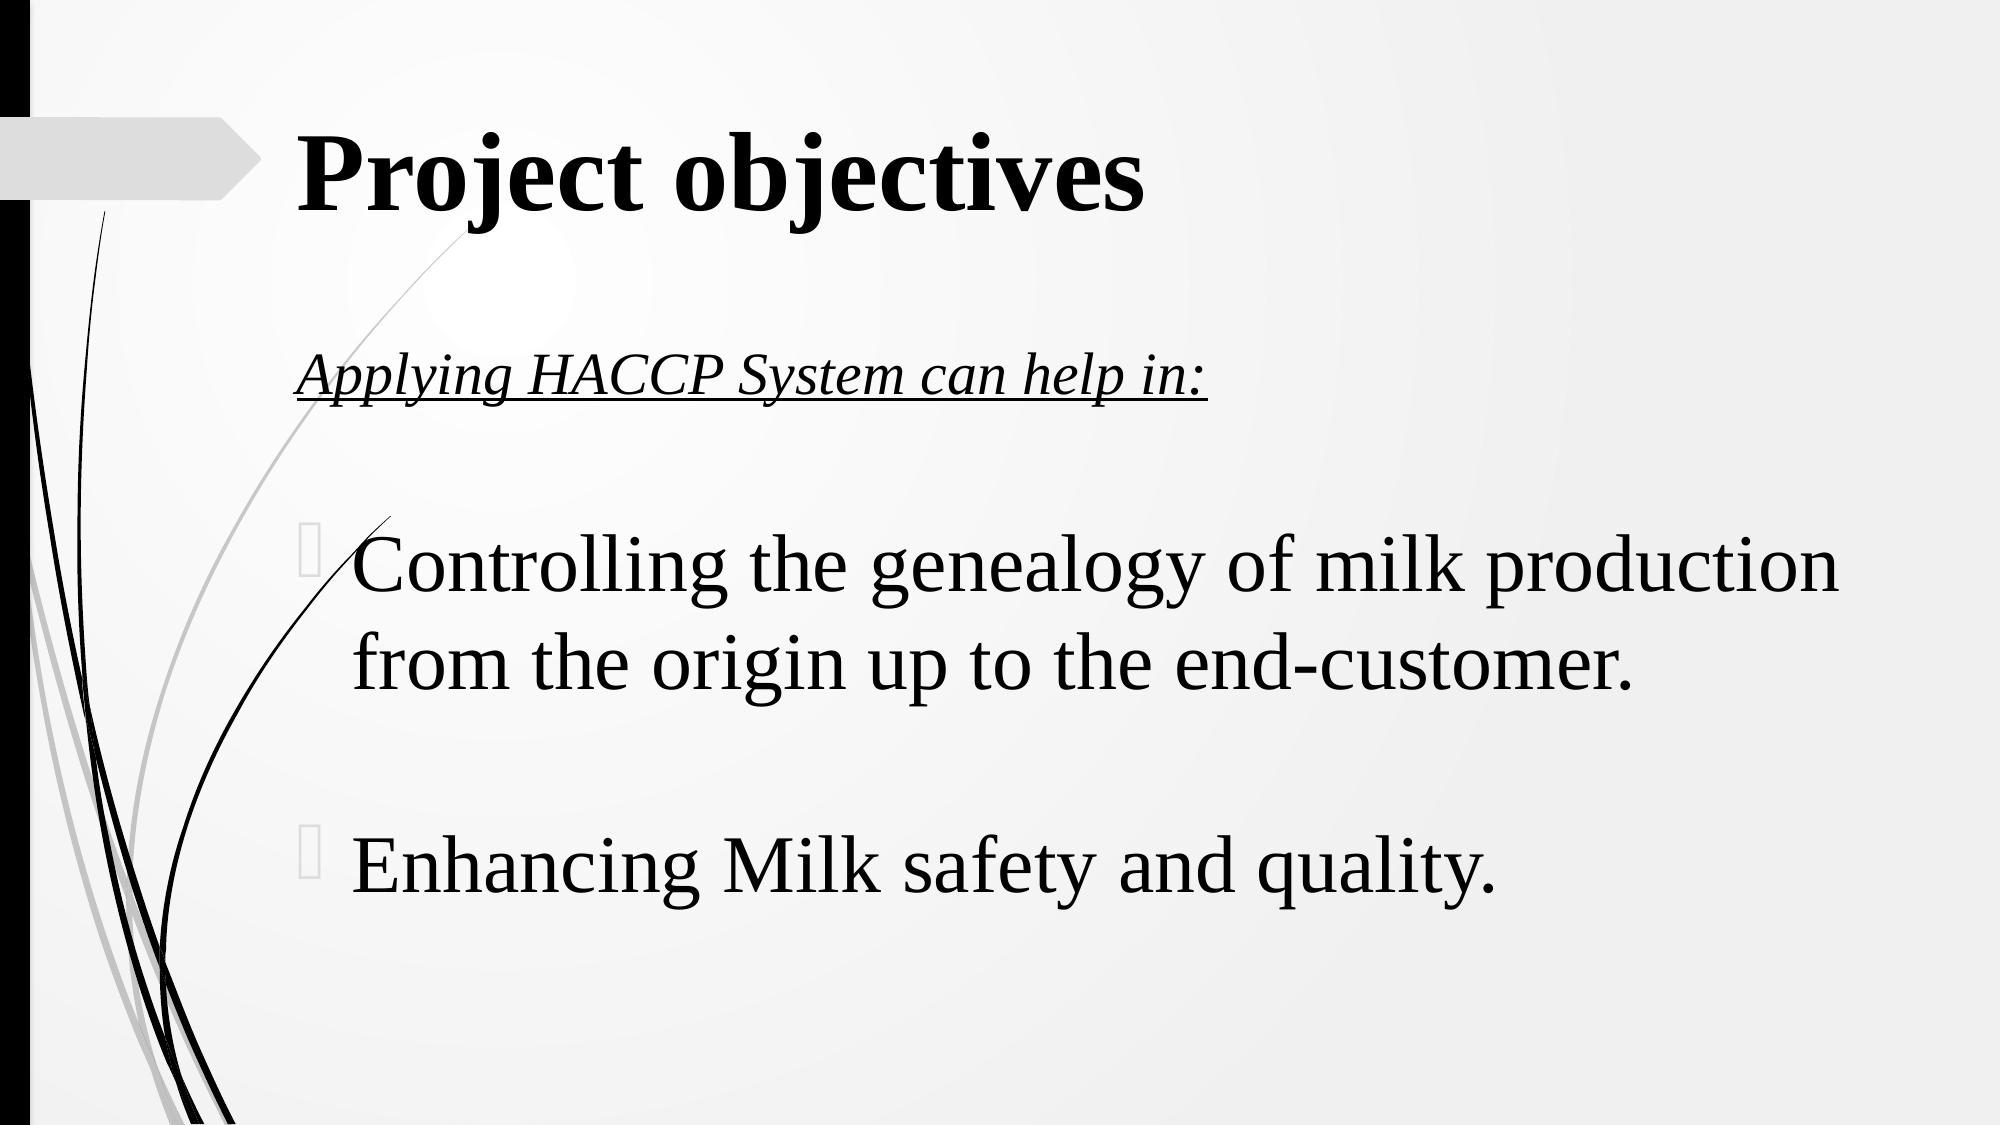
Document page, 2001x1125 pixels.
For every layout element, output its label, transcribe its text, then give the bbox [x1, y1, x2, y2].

list Applying HACCP System can help in: Controlling the genealogy of milk production from the origin up to the end-customer. Enhancing Milk safety and quality. [281, 327, 1984, 1125]
title Project objectives [281, 90, 1744, 301]
